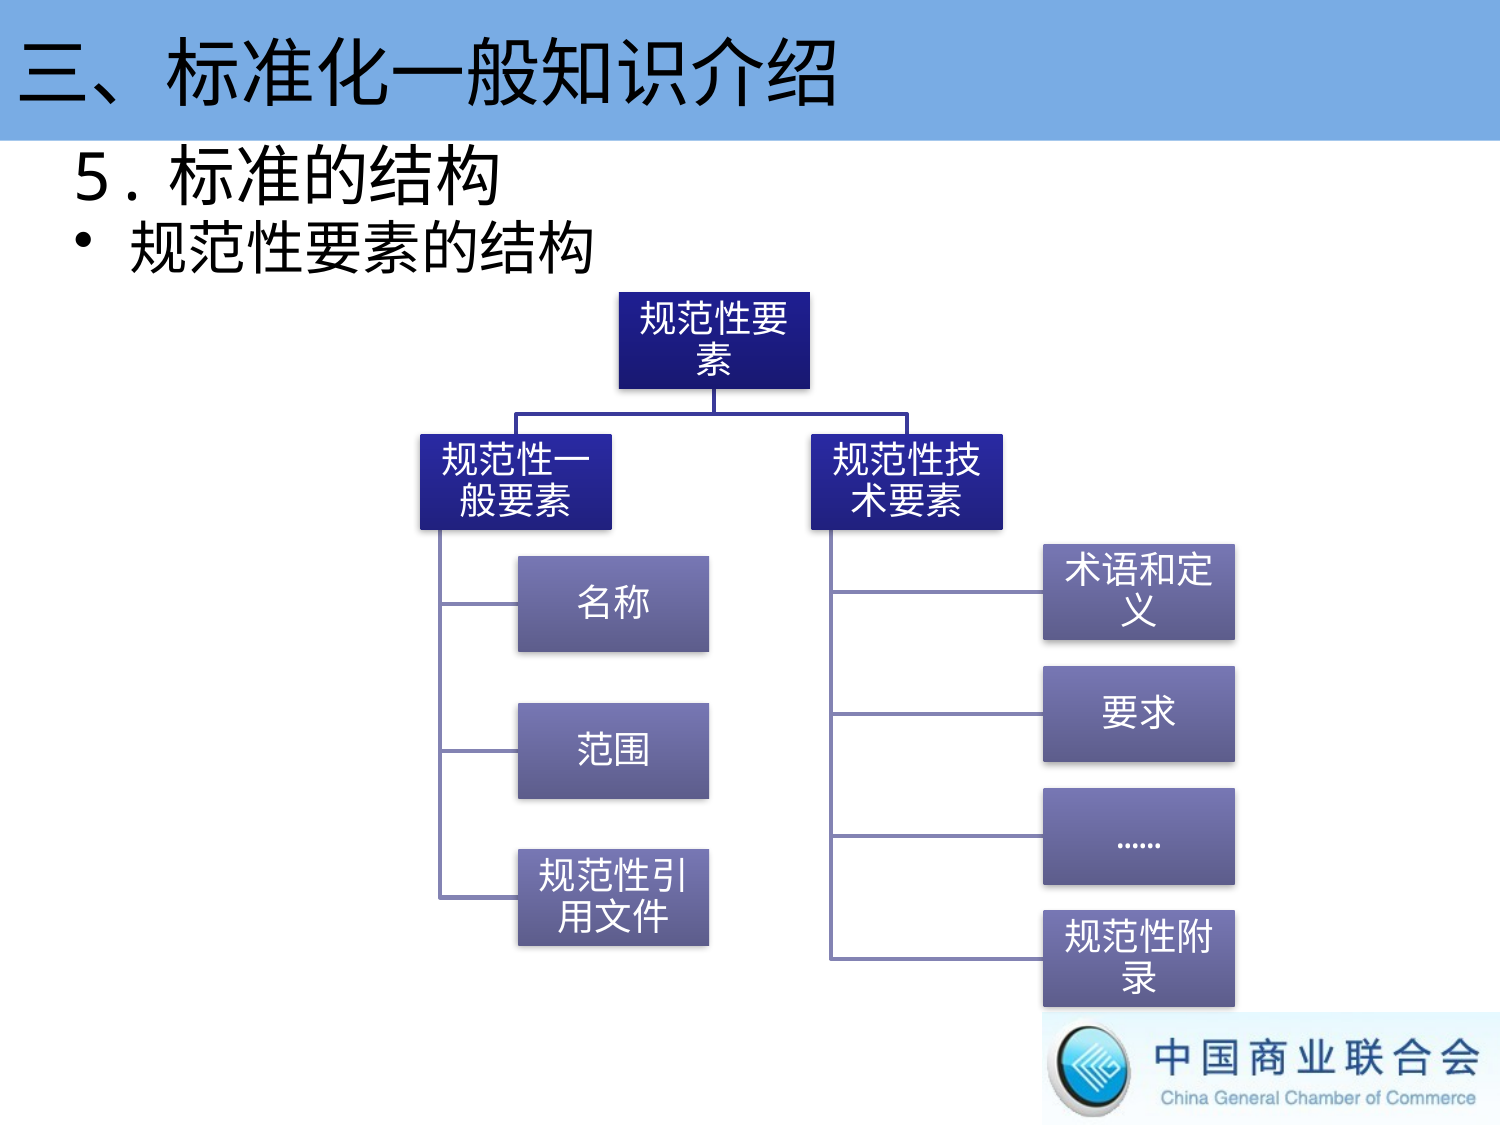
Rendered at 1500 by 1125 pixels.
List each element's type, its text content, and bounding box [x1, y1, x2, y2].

picture [1042, 1012, 1500, 1125]
text_box 规范性要素的结构 [58, 203, 1367, 291]
text_box 三、标准化一般知识介绍 [0, 0, 1032, 141]
text_box 5.标准的结构 [57, 126, 518, 222]
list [46, 292, 1430, 1067]
